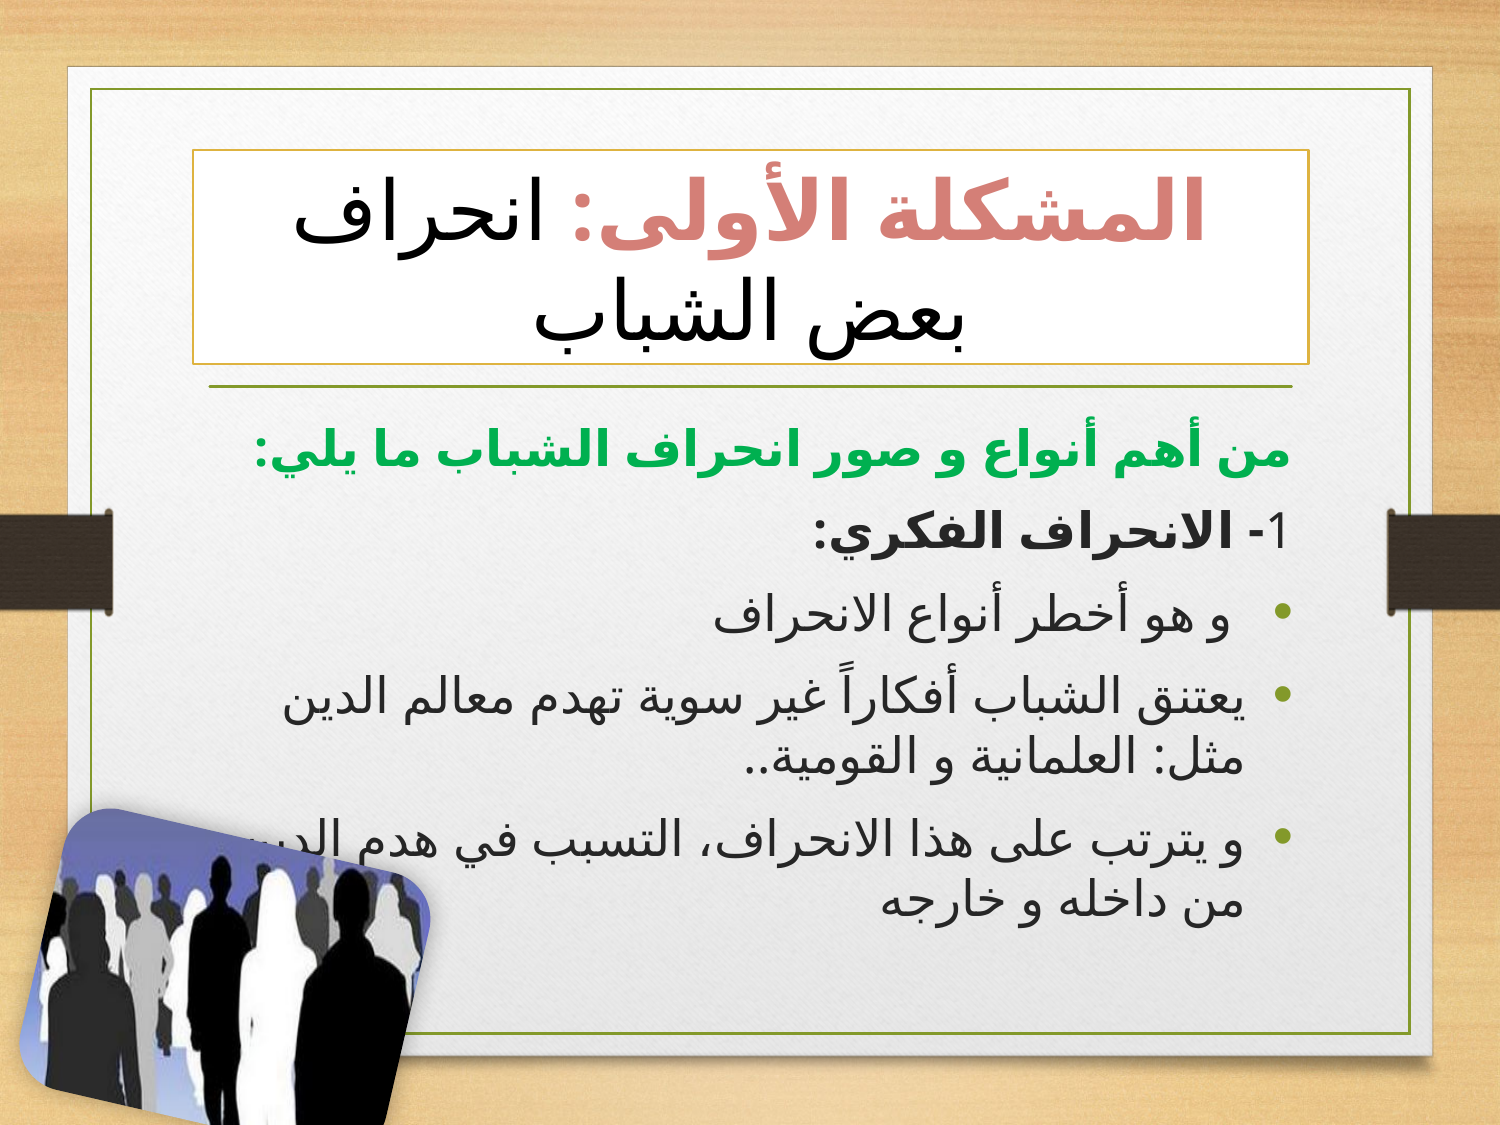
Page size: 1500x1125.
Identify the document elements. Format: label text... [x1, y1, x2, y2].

list من أهم أنواع و صور انحراف الشباب ما يلي: 1- الانحراف الفكري: و هو أخطر أنواع الانحراف يعتنق الشباب أفكاراً غير سوية تهدم معالم الدين مثل: العلمانية و القومية.. و يترتب على هذا الانحراف، التسبب في هدم الدين من داخله و خارجه [193, 408, 1309, 974]
picture [0, 0, 1500, 1125]
title المشكلة الأولى: انحراف بعض الشباب [192, 149, 1310, 365]
